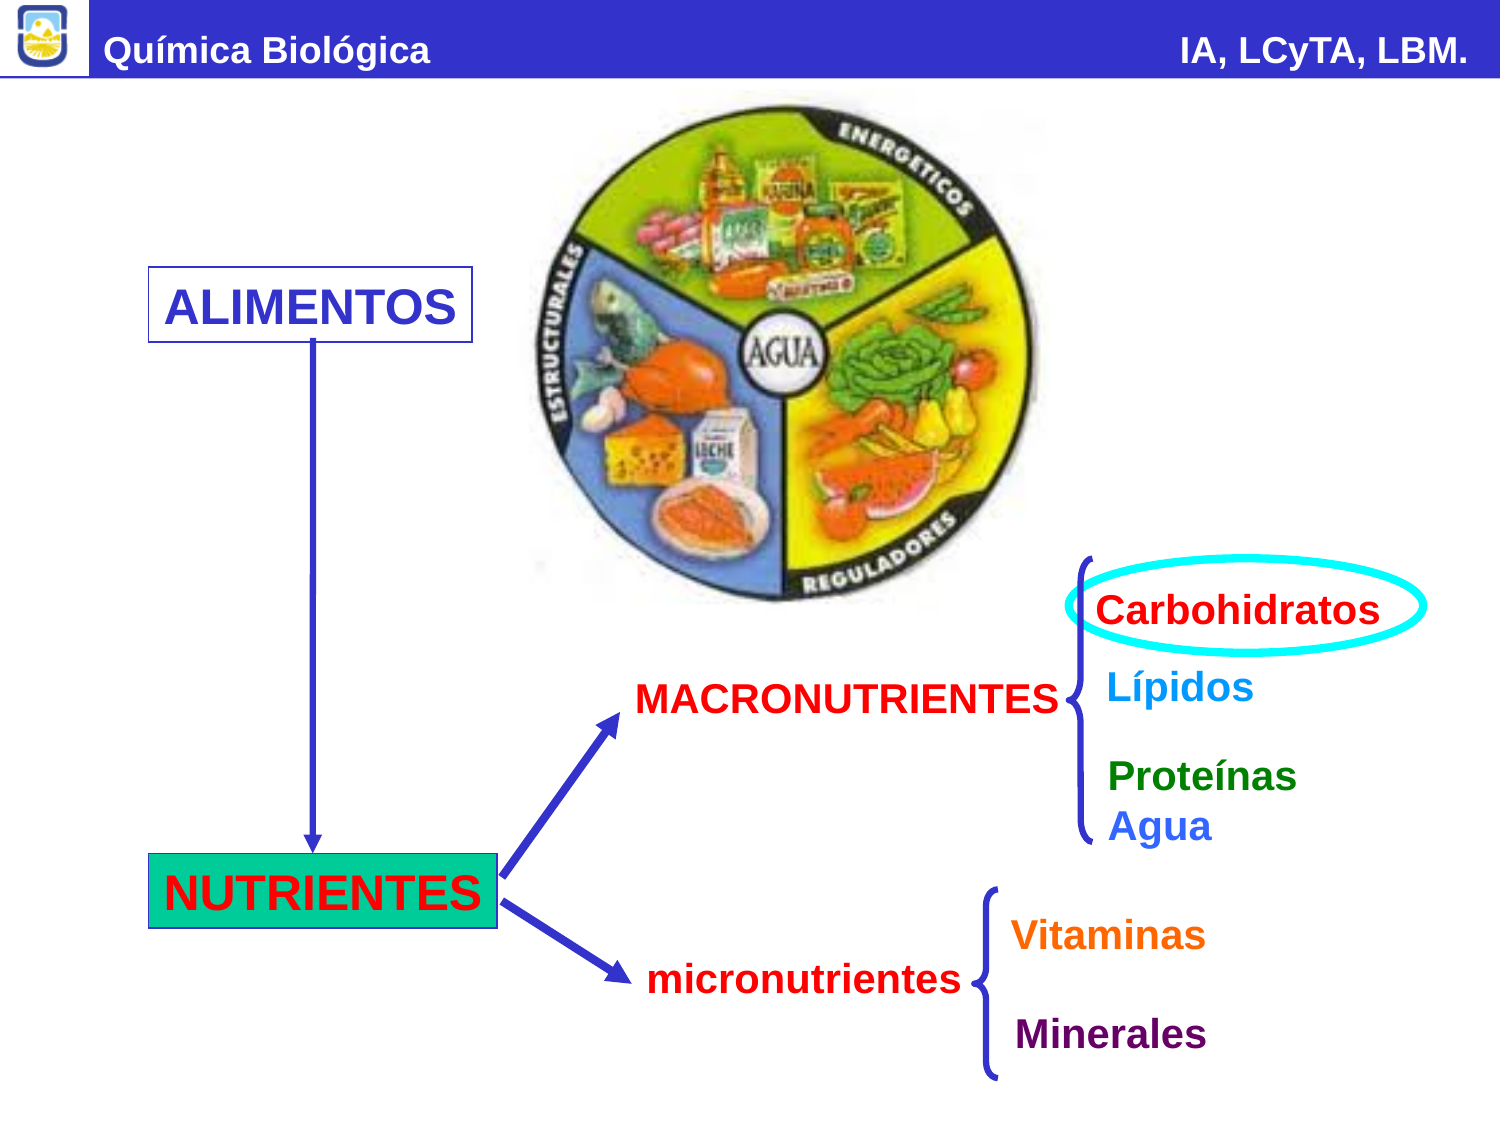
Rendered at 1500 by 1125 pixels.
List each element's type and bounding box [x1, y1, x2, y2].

text_box [147, 620, 496, 931]
text_box [0, 0, 1500, 83]
text_box [147, 91, 1049, 613]
text_box [501, 557, 1424, 1079]
